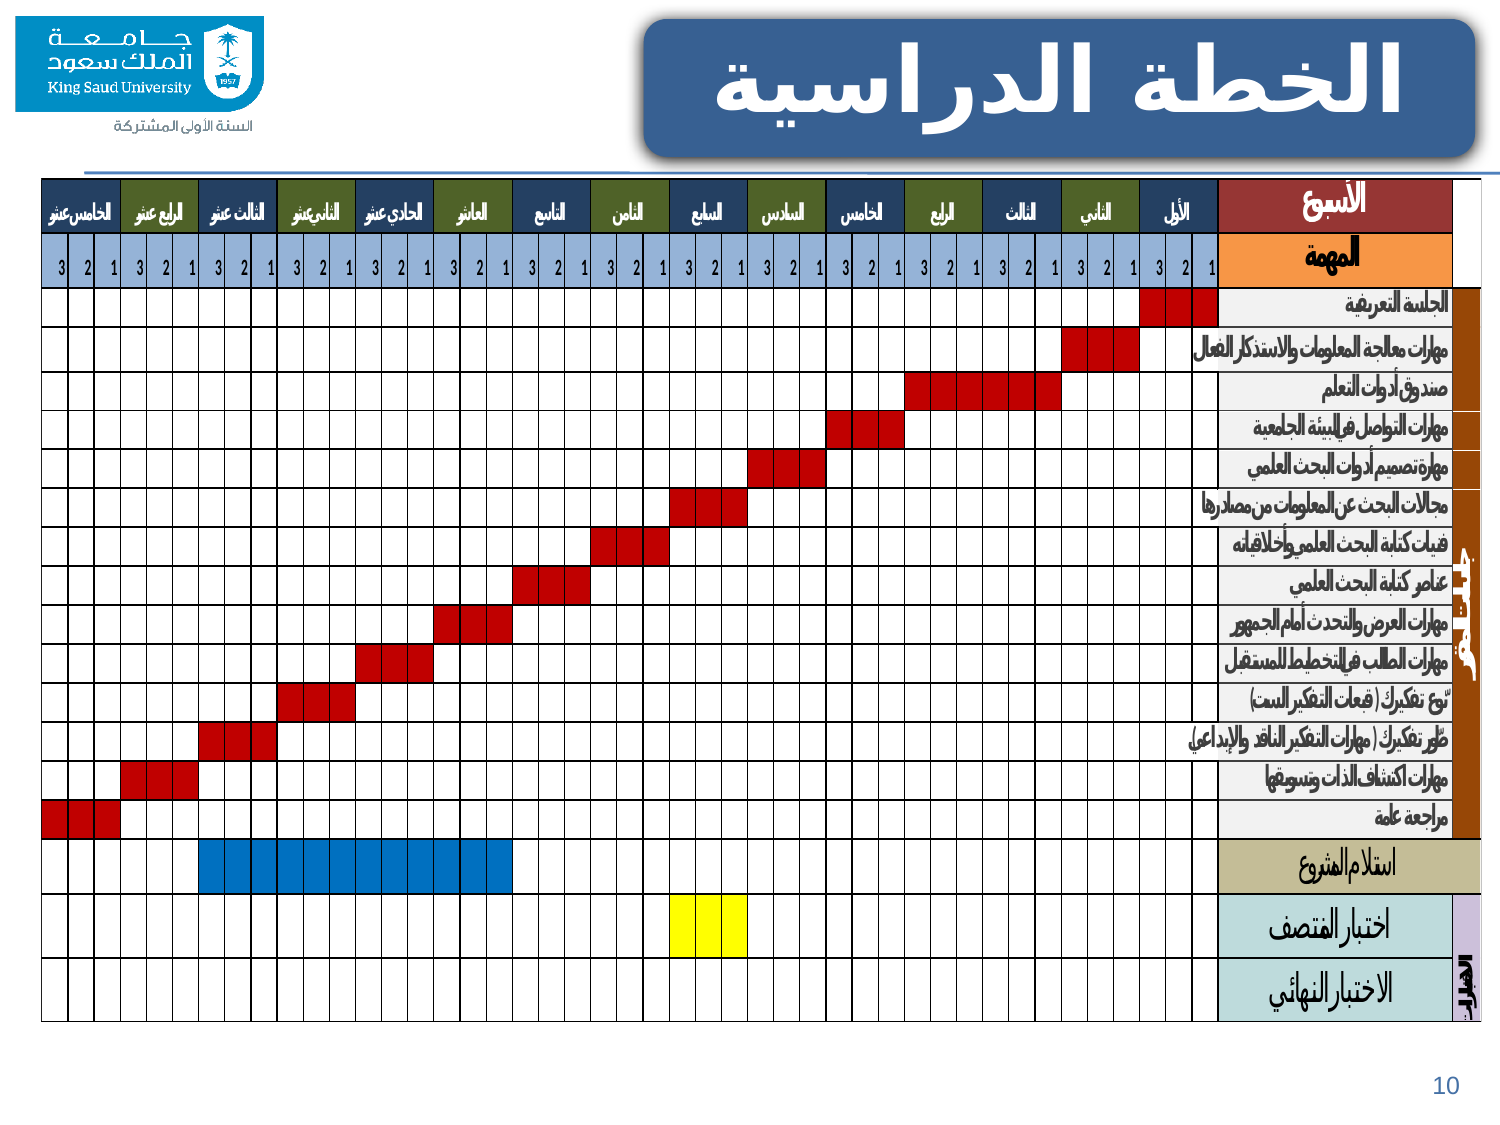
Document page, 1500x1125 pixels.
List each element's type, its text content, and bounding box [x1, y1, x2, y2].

picture [0, 0, 281, 150]
picture [41, 177, 1483, 1024]
slide_number 10 [1350, 1067, 1475, 1103]
text_box الخطة الدراسية [642, 18, 1476, 158]
